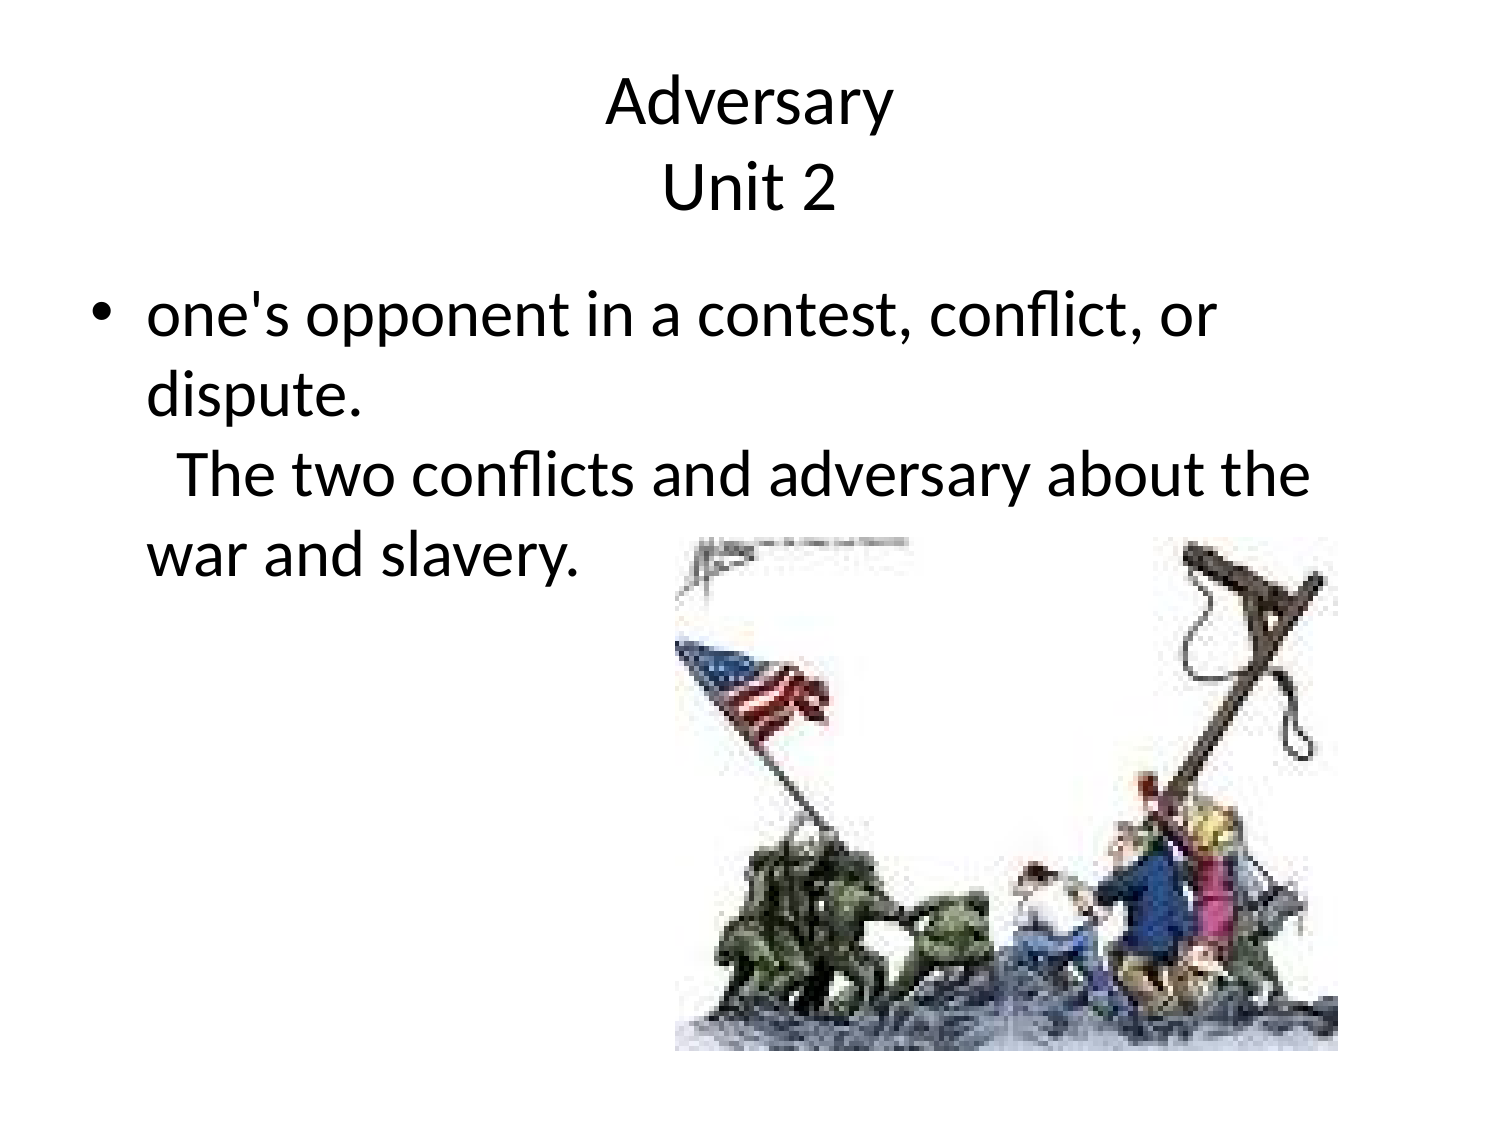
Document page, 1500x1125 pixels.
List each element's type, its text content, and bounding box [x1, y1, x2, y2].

picture [674, 537, 1338, 1051]
title Adversary Unit 2 [75, 45, 1425, 233]
list one's opponent in a contest, conflict, or dispute. The two conflicts and adversary about the war and slavery. [75, 262, 1425, 1005]
